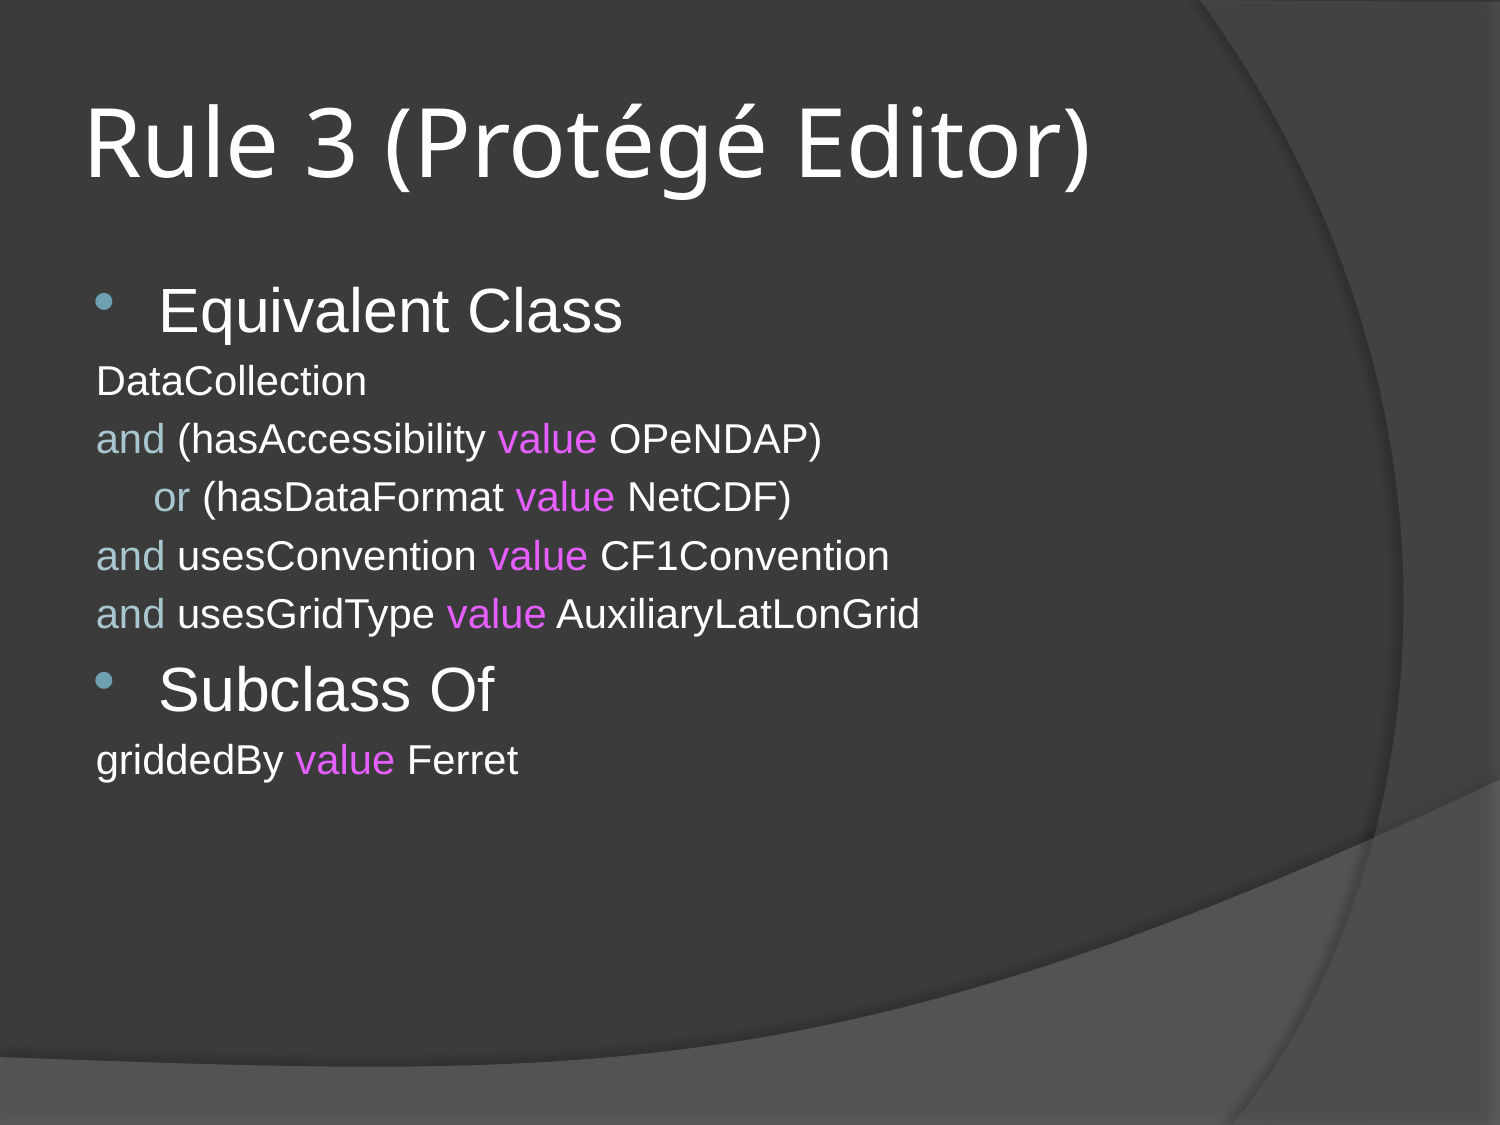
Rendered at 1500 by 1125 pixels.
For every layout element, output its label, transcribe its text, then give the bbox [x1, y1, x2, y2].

title Rule 3 (Protégé Editor) [75, 45, 1300, 233]
list Equivalent Class DataCollection and (hasAccessibility value OPeNDAP) or (hasDataFormat value NetCDF) and usesConvention value CF1Convention and usesGridType value AuxiliaryLatLonGrid Subclass Of griddedBy value Ferret [75, 262, 1300, 1005]
